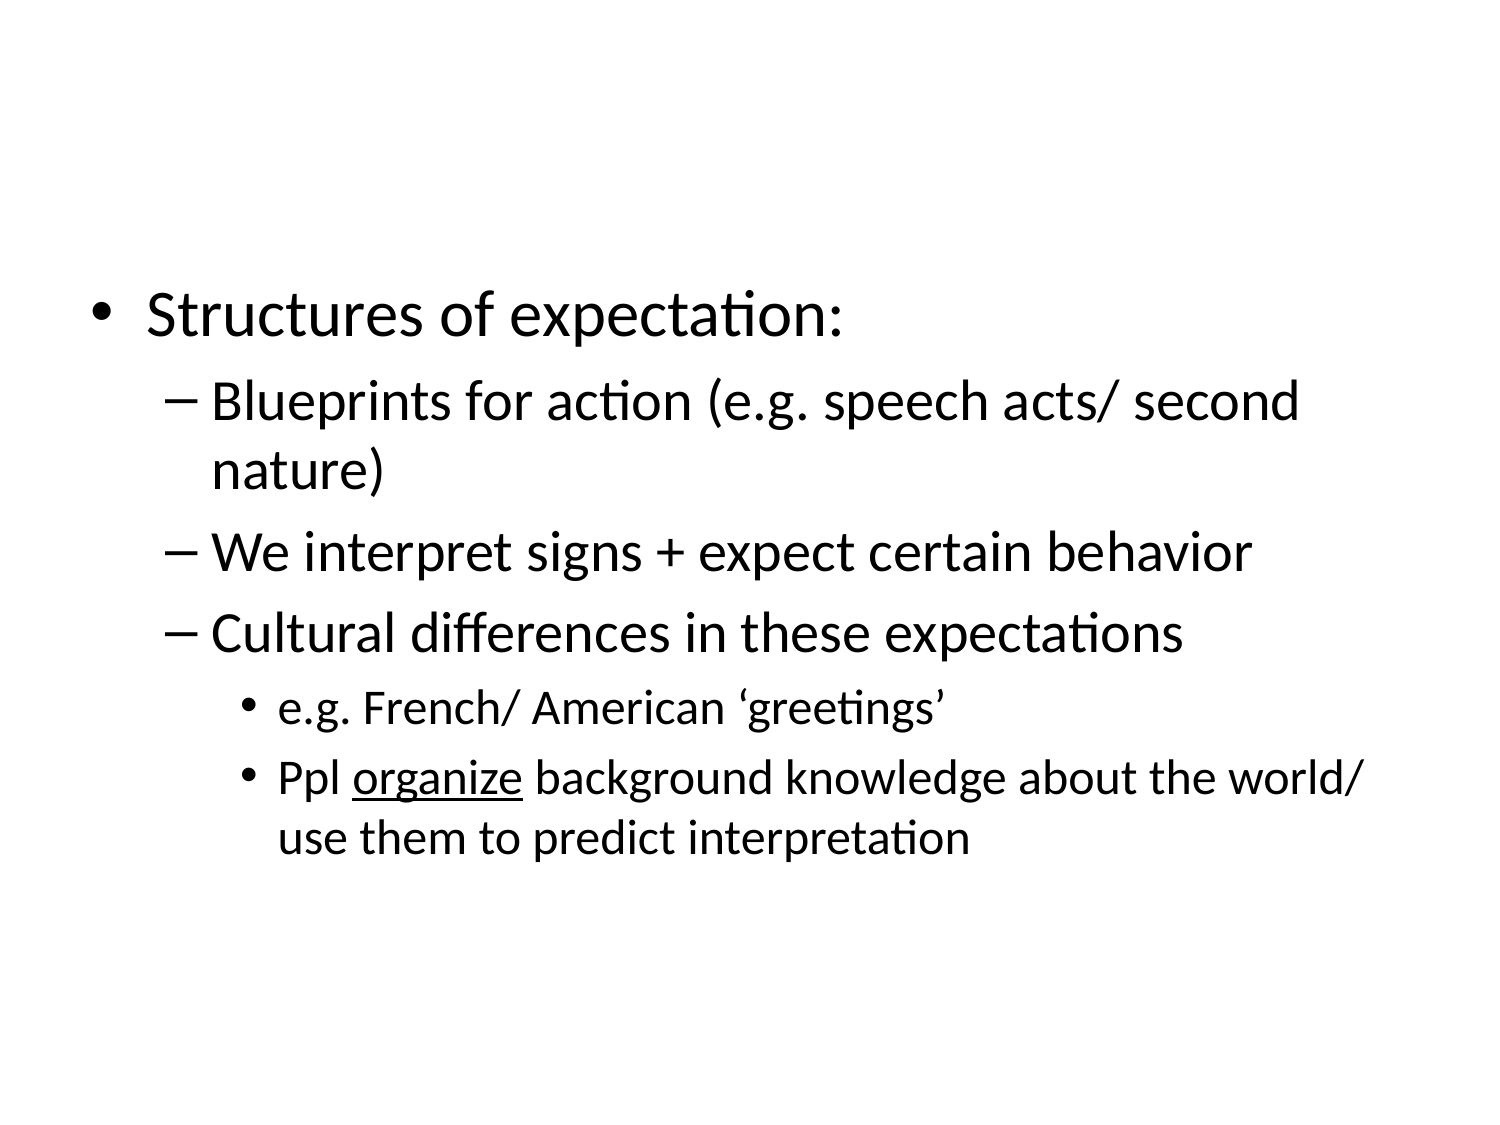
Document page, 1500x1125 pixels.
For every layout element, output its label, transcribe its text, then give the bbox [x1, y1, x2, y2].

list Structures of expectation: Blueprints for action (e.g. speech acts/ second nature) We interpret signs + expect certain behavior Cultural differences in these expectations e.g. French/ American ‘greetings’ Ppl organize background knowledge about the world/ use them to predict interpretation [75, 262, 1425, 1005]
